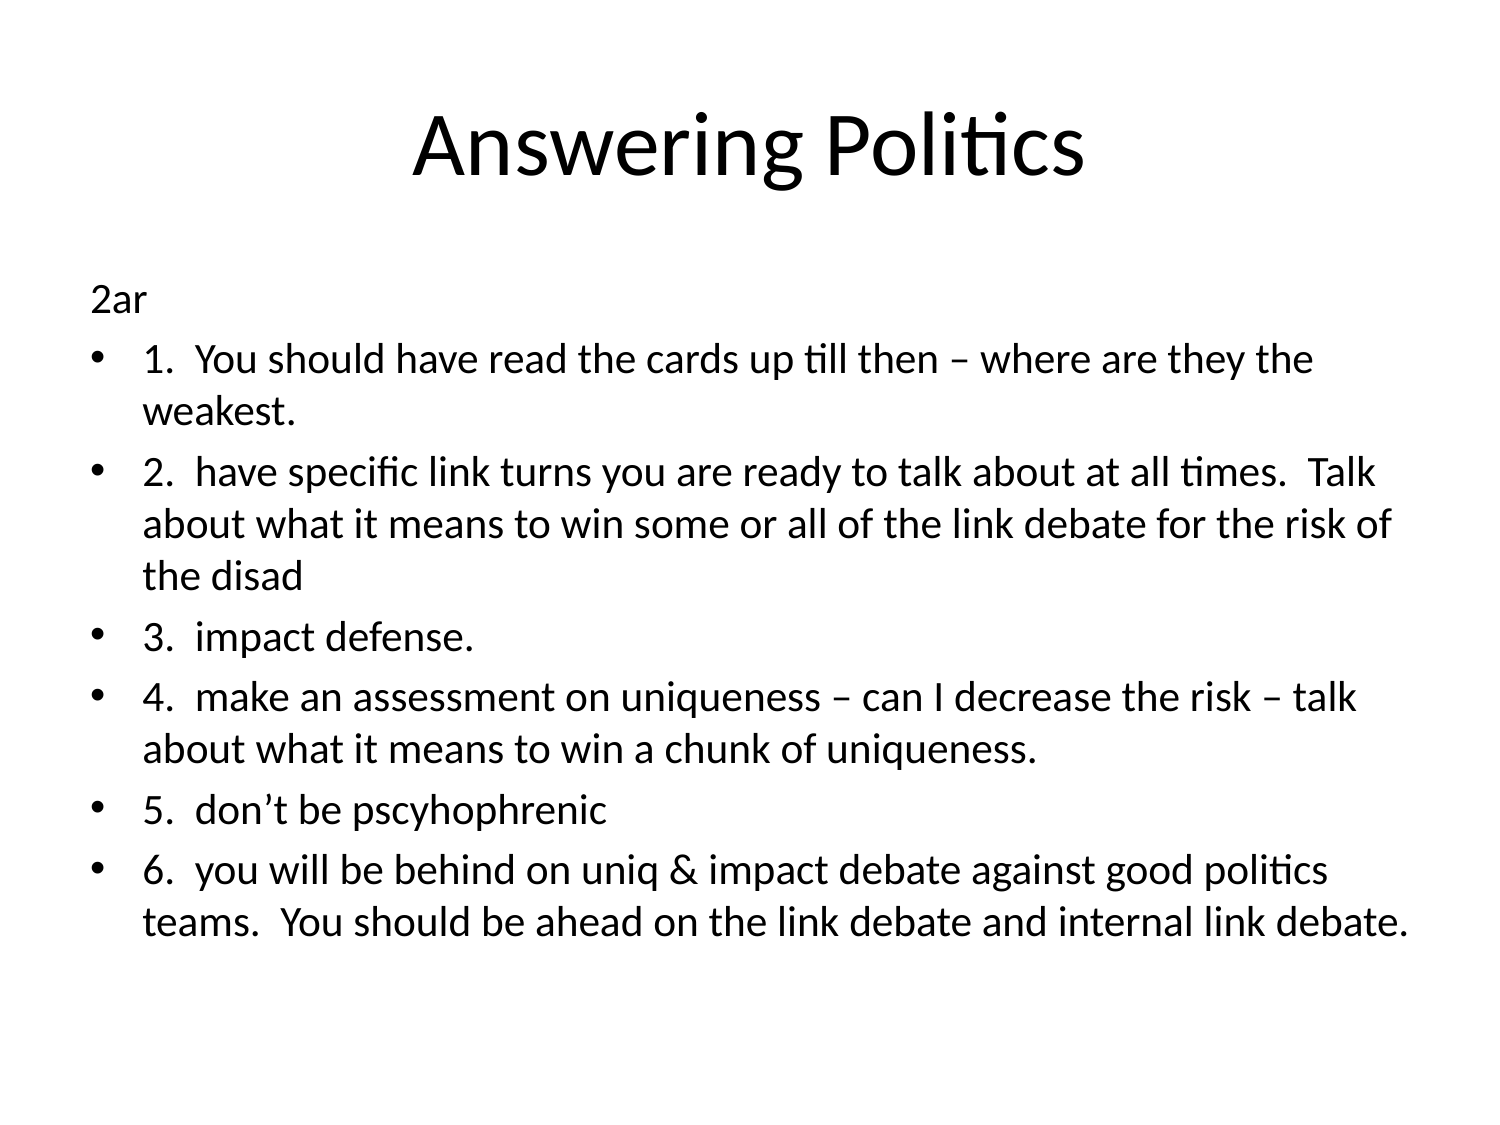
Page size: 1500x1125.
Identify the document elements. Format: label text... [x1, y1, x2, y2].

list 2ar 1. You should have read the cards up till then – where are they the weakest. 2. have specific link turns you are ready to talk about at all times. Talk about what it means to win some or all of the link debate for the risk of the disad 3. impact defense. 4. make an assessment on uniqueness – can I decrease the risk – talk about what it means to win a chunk of uniqueness. 5. don’t be pscyhophrenic 6. you will be behind on uniq & impact debate against good politics teams. You should be ahead on the link debate and internal link debate. [75, 262, 1425, 1005]
title Answering Politics [75, 45, 1425, 233]
